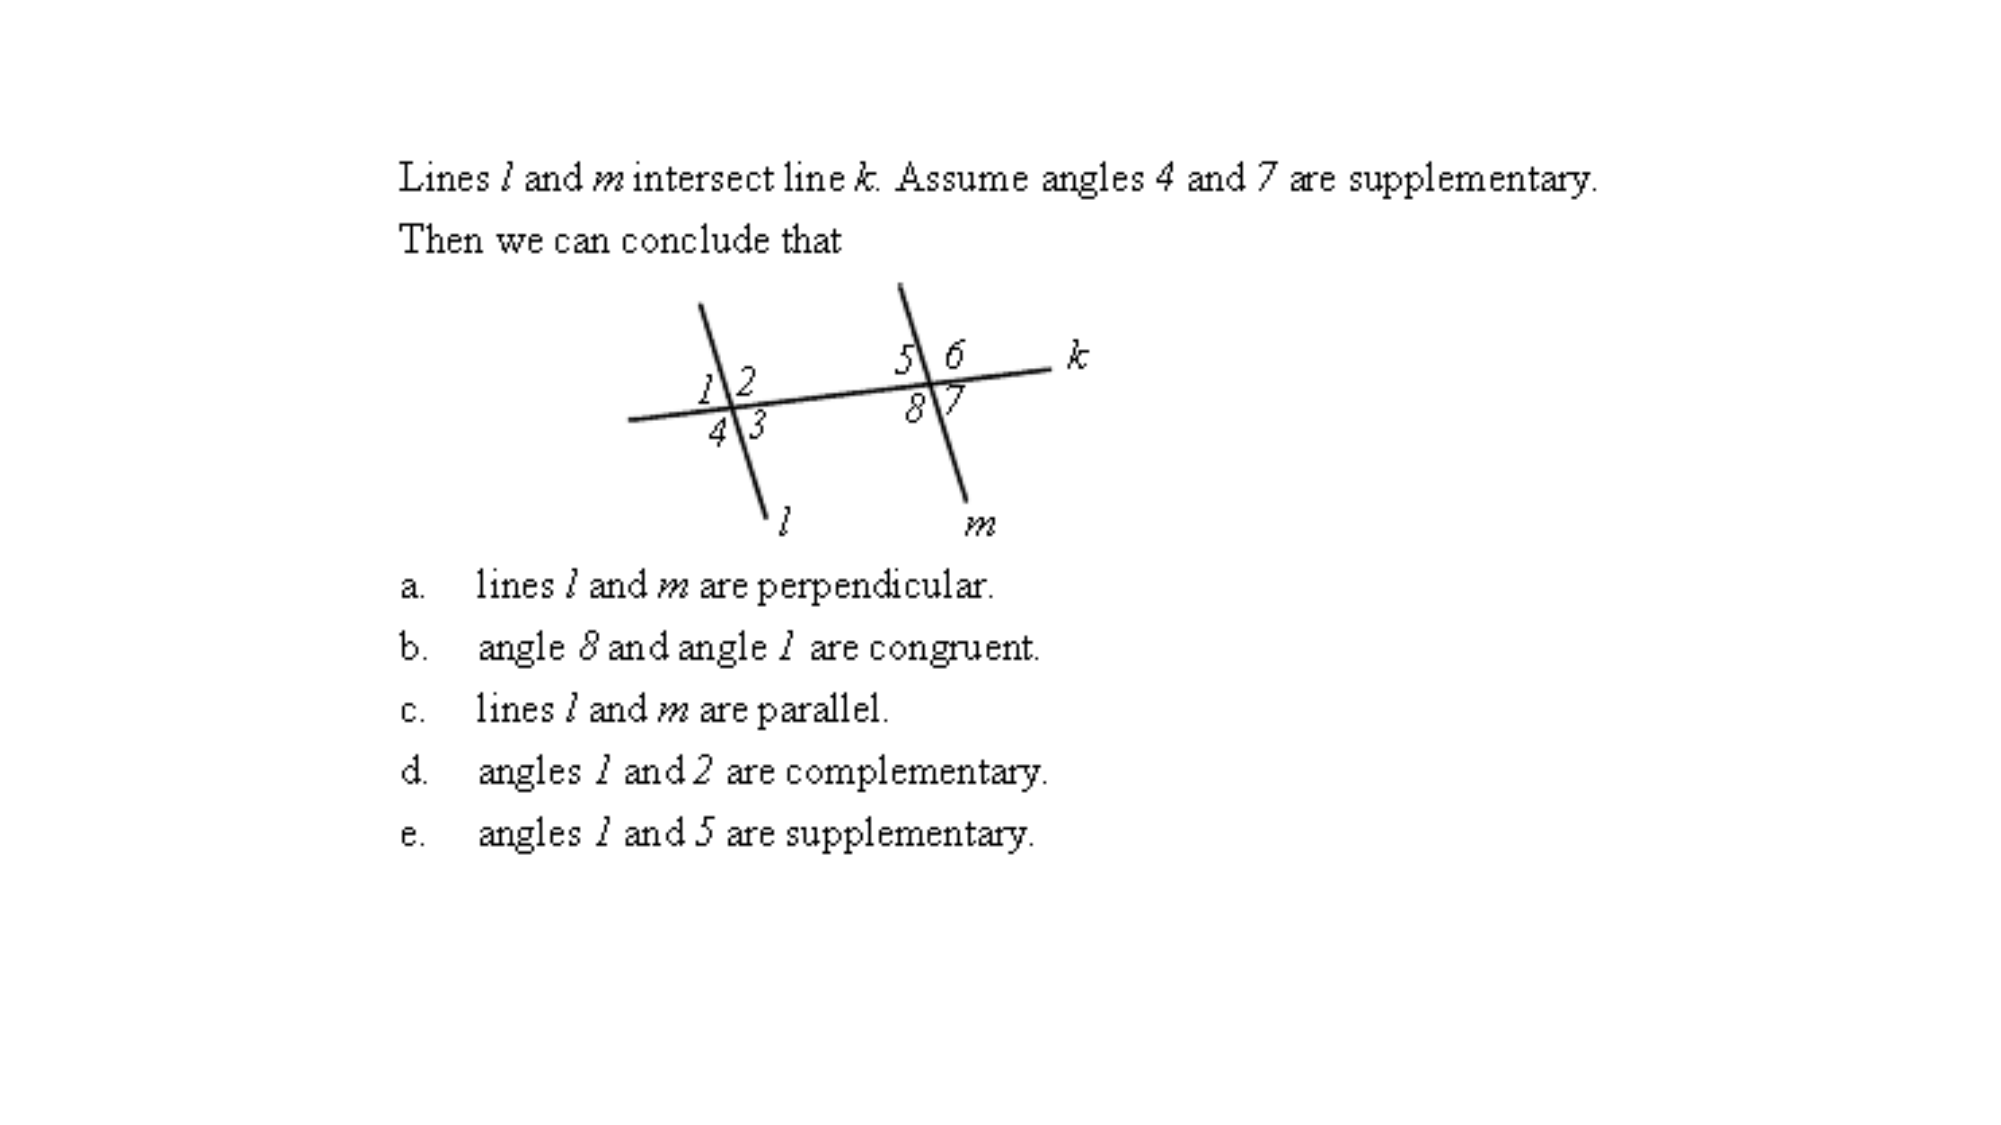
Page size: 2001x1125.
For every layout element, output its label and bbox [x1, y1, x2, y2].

list [376, 145, 1629, 871]
